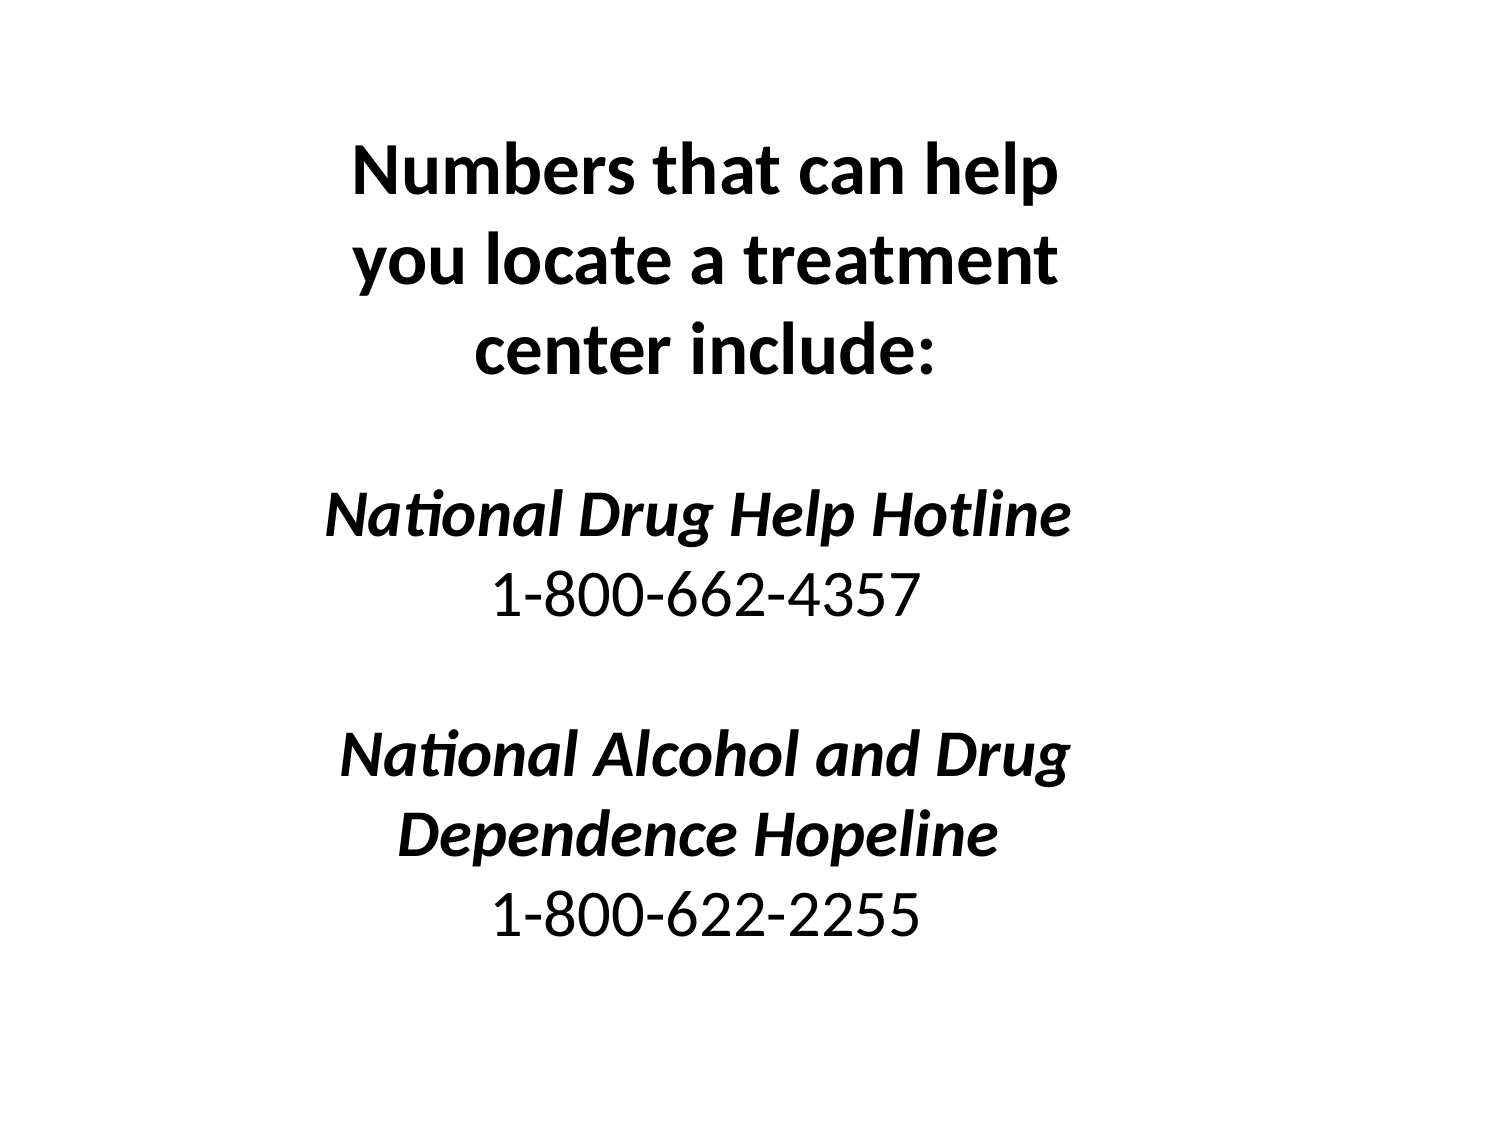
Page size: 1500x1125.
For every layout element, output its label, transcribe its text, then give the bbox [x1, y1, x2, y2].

text_box Numbers that can help you locate a treatment center include: National Drug Help Hotline 1-800-662-4357 National Alcohol and Drug Dependence Hopeline 1-800-622-2255 [287, 112, 1125, 957]
